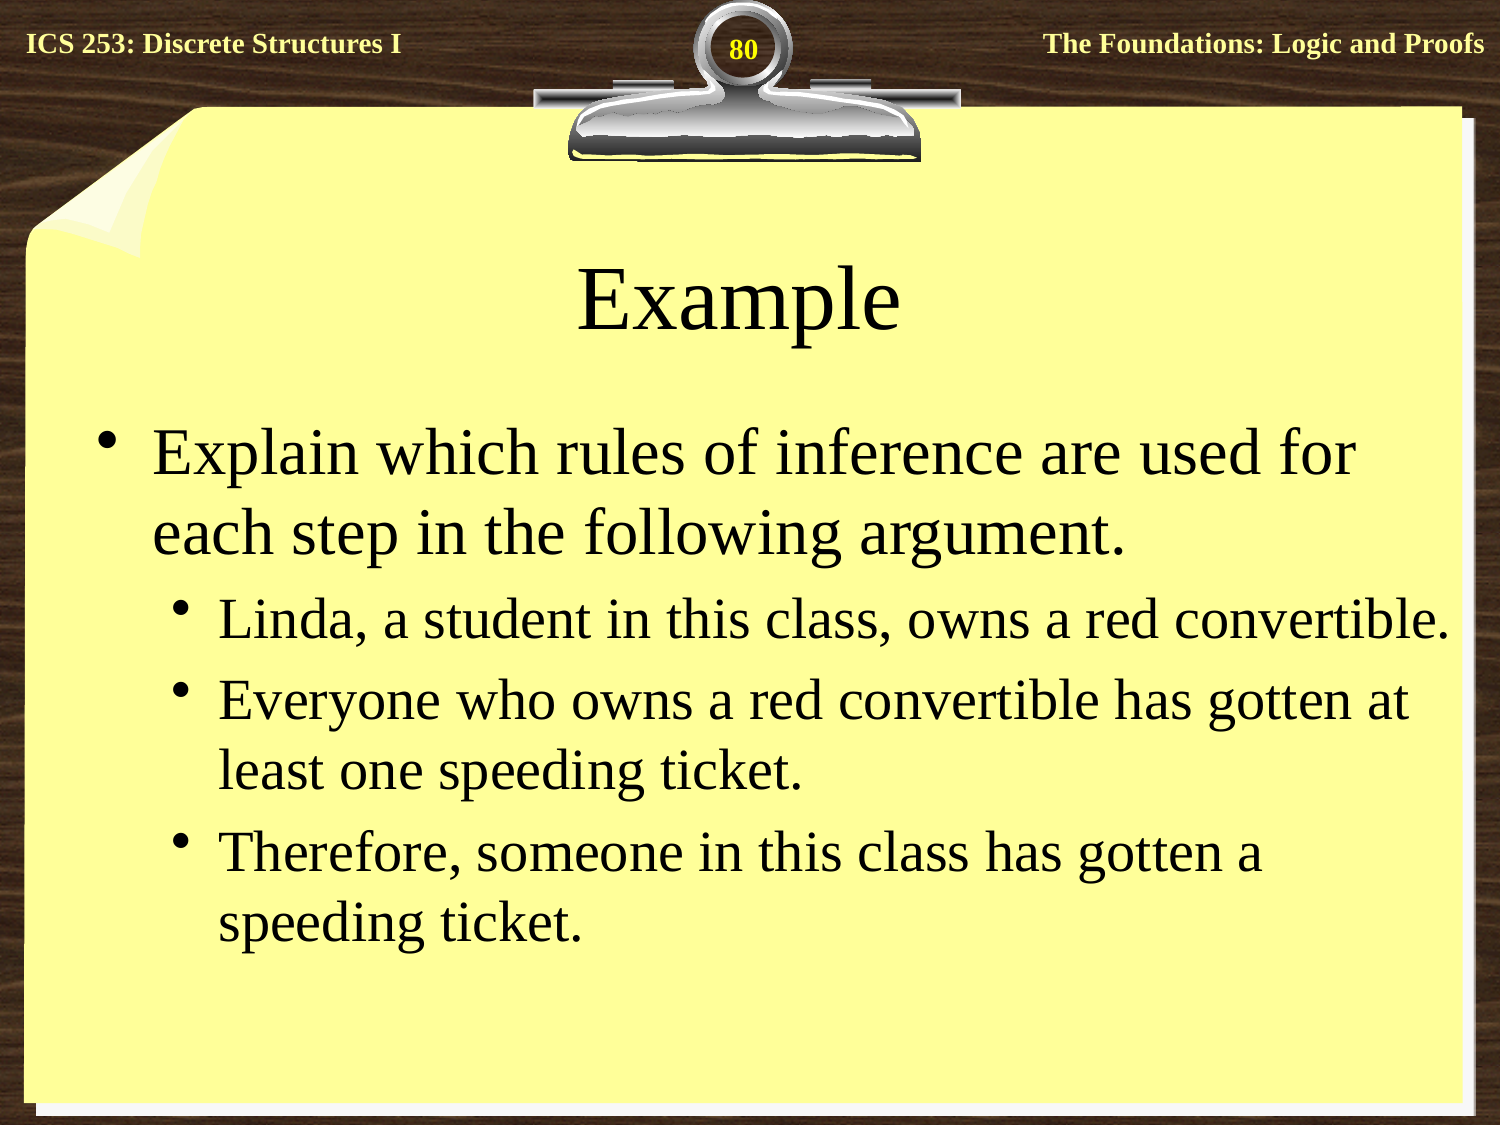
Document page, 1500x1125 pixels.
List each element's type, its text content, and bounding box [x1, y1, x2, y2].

picture [0, 0, 1500, 1125]
slide_number 80 [423, 5, 774, 91]
list Explain which rules of inference are used for each step in the following argument. Linda, a student in this class, owns a red convertible. Everyone who owns a red convertible has gotten at least one speeding ticket. Therefore, someone in this class has gotten a speeding ticket. [81, 400, 1471, 1094]
title Example [77, 199, 1403, 387]
